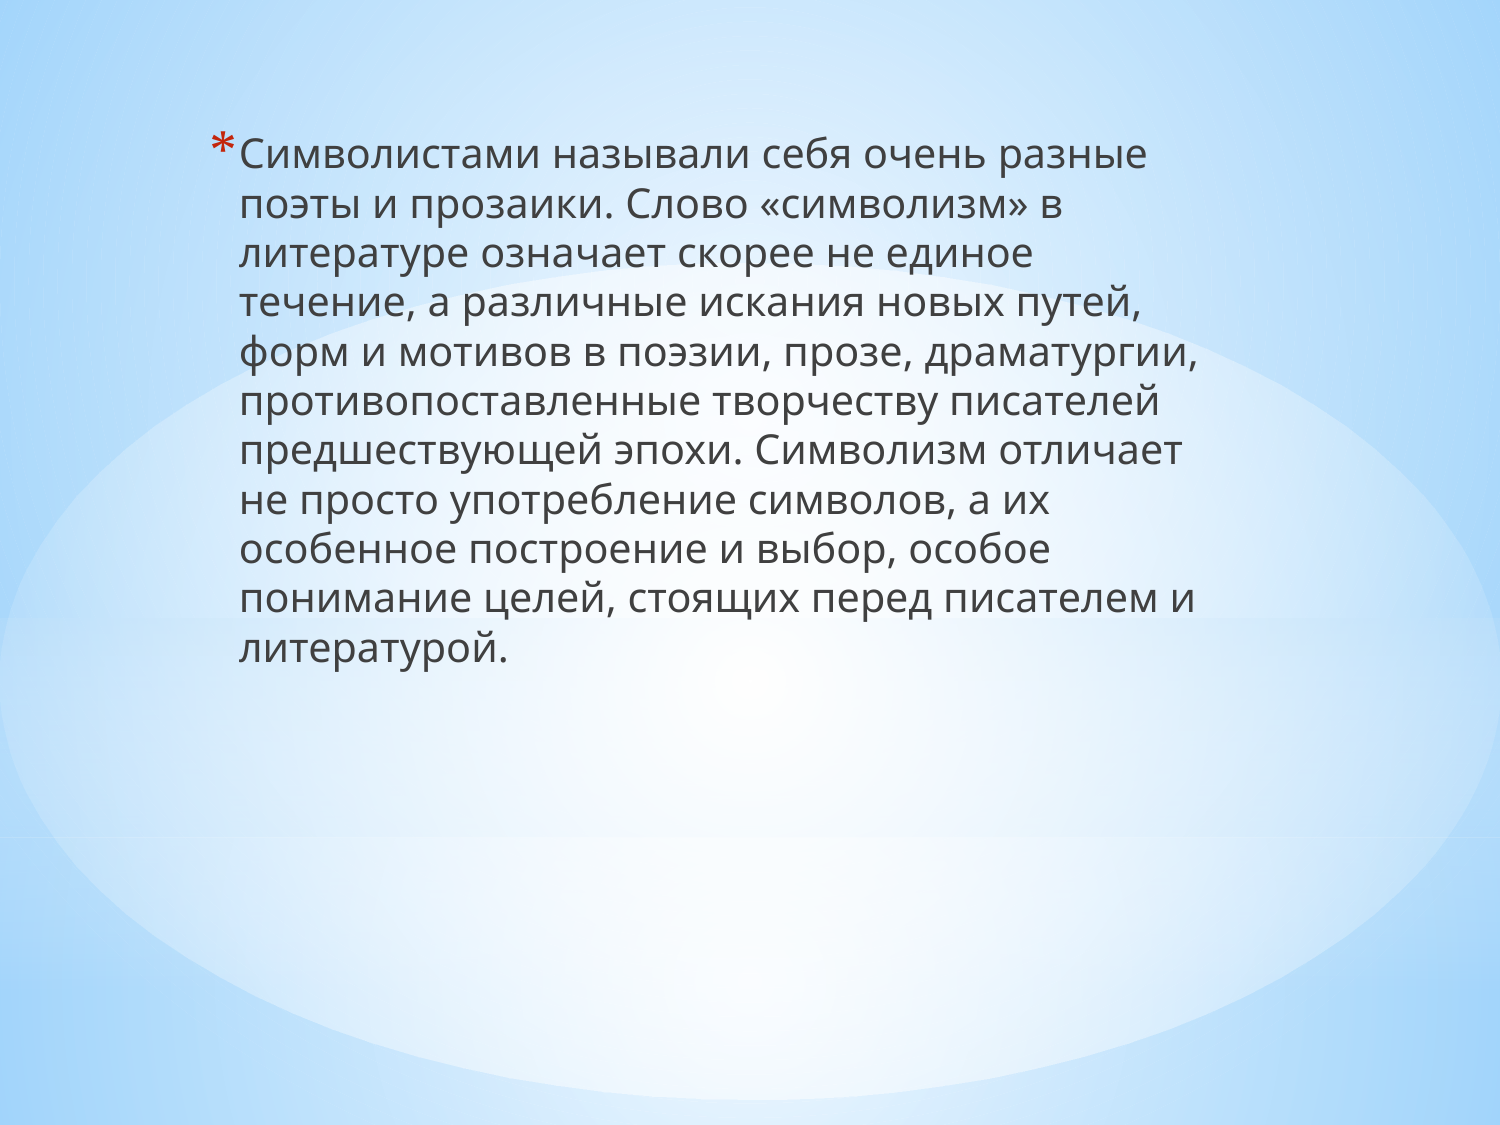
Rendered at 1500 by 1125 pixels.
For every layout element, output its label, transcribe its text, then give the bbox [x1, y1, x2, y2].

list Символистами называли себя очень разные поэты и прозаики. Слово «символизм» в литературе означает скорее не единое течение, а различные искания новых путей, форм и мотивов в поэзии, прозе, драматургии, противопоставленные творчеству писателей предшествующей эпохи. Символизм отличает не просто употребление символов, а их особенное построение и выбор, особое понимание целей, стоящих перед писателем и литературой. [187, 120, 1238, 690]
